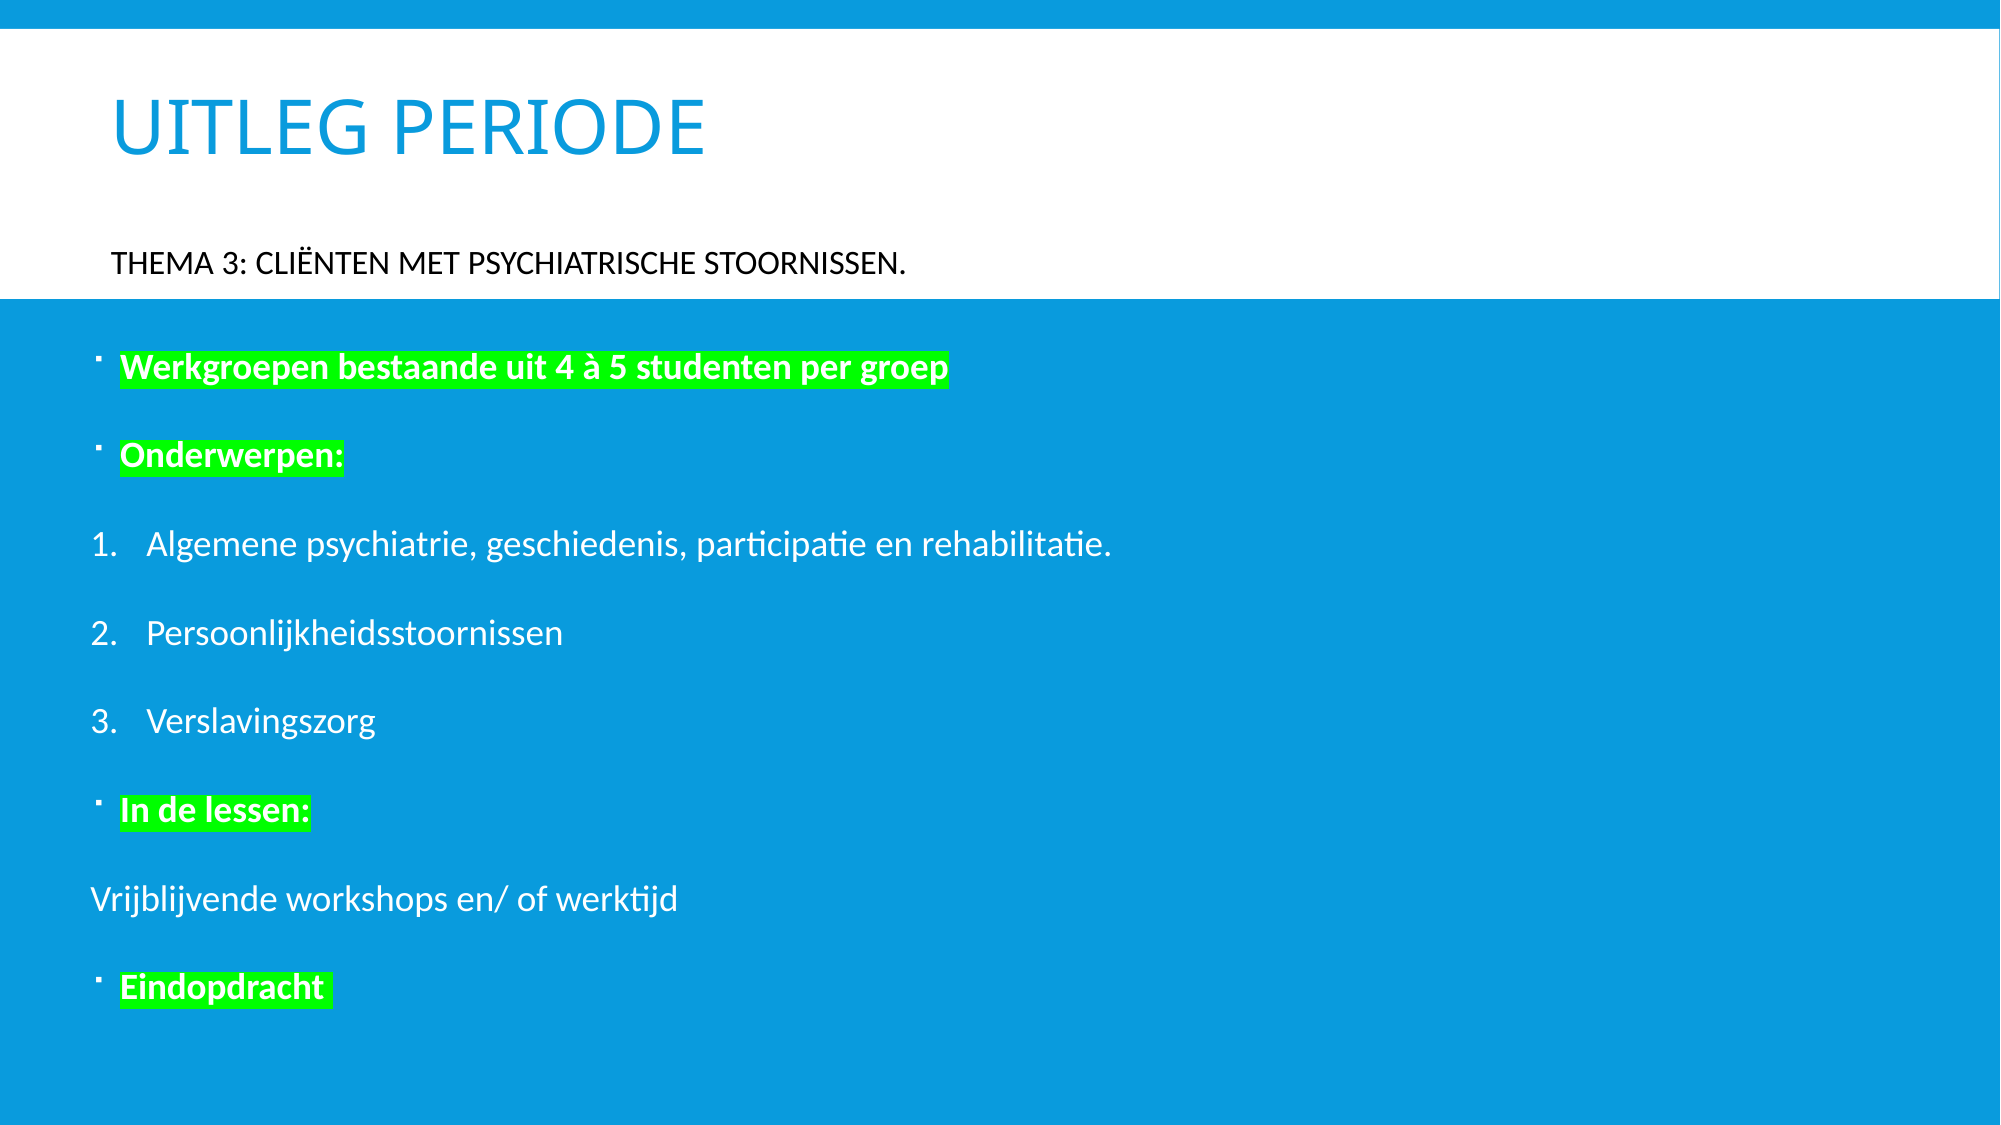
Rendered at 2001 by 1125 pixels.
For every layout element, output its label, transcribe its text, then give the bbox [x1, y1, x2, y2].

list Werkgroepen bestaande uit 4 à 5 studenten per groep Onderwerpen: Algemene psychiatrie, geschiedenis, participatie en rehabilitatie. Persoonlijkheidsstoornissen Verslavingszorg In de lessen: Vrijblijvende workshops en/ of werktijd Eindopdracht [75, 331, 1681, 1022]
title Uitleg periode Thema 3: Cliënten met psychiatrische stoornissen. [95, 83, 1701, 332]
